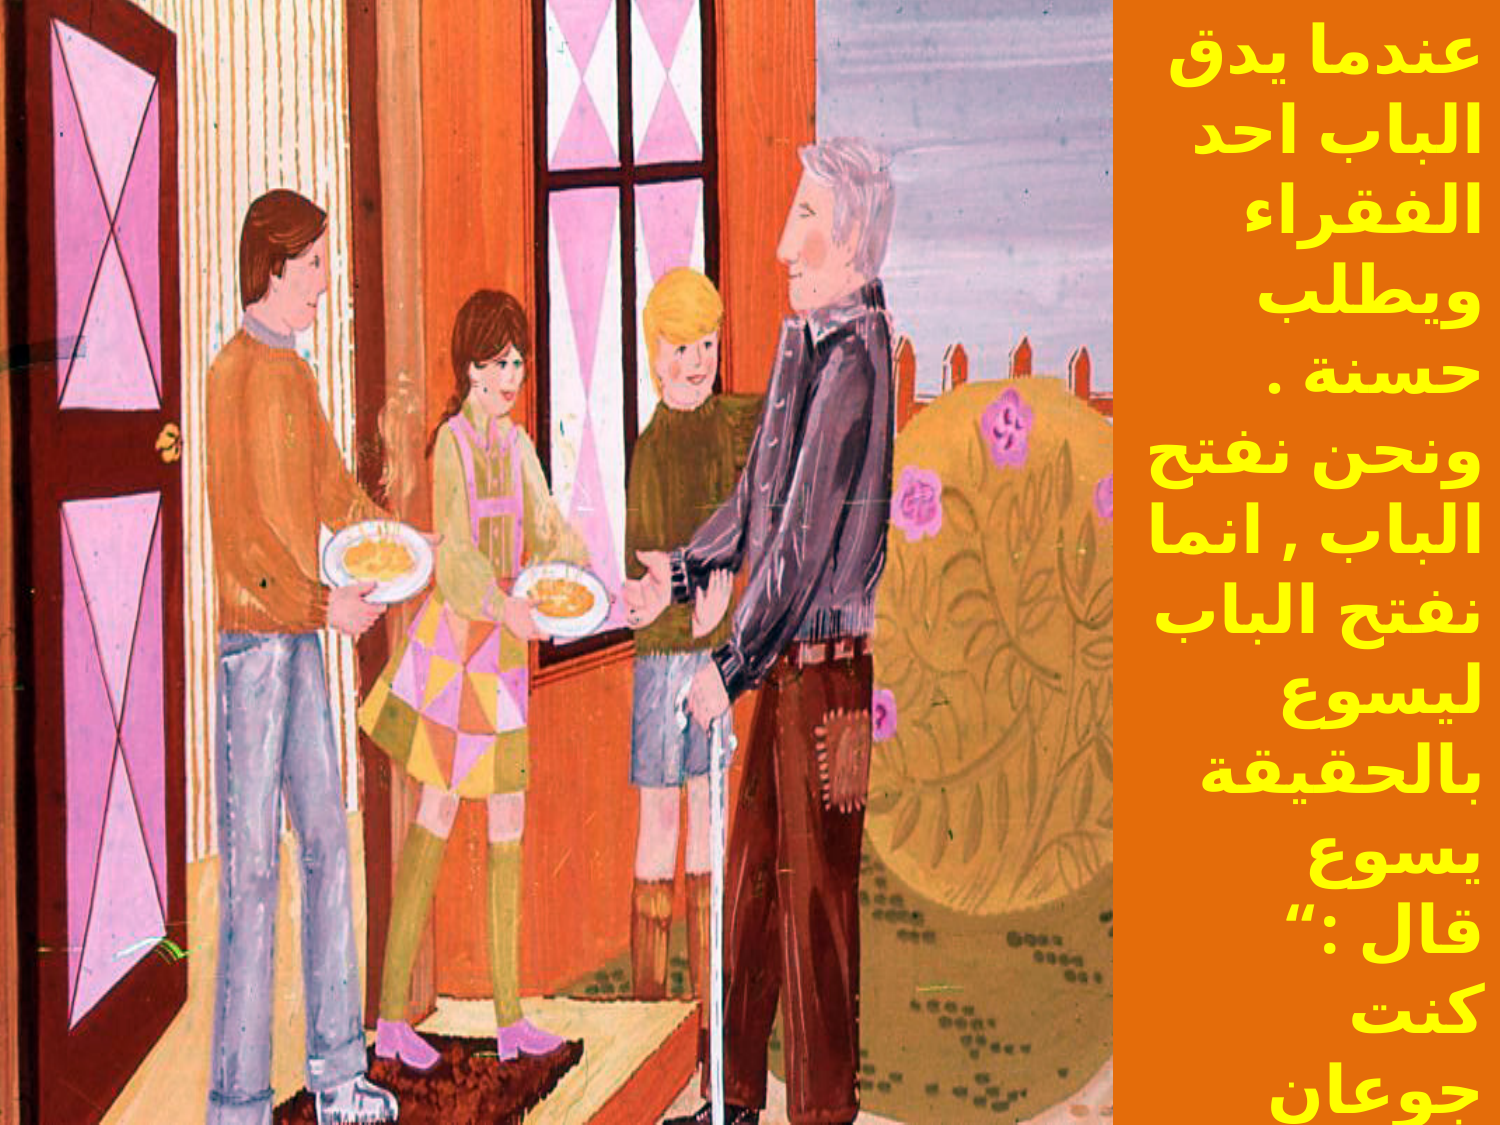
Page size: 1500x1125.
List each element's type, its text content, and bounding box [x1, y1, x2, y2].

picture [0, 0, 1114, 1125]
text_box عندما يدق الباب احد الفقراء ويطلب حسنة . ونحن نفتح الباب , انما نفتح الباب ليسوع بالحقيقة يسوع قال :“ كنت جوعان وأعطيتني شيئا لأكله ... لذلك فما تعملون لأحد الفقراْْْْ فبي تفعلون“ [1114, 0, 1500, 1125]
